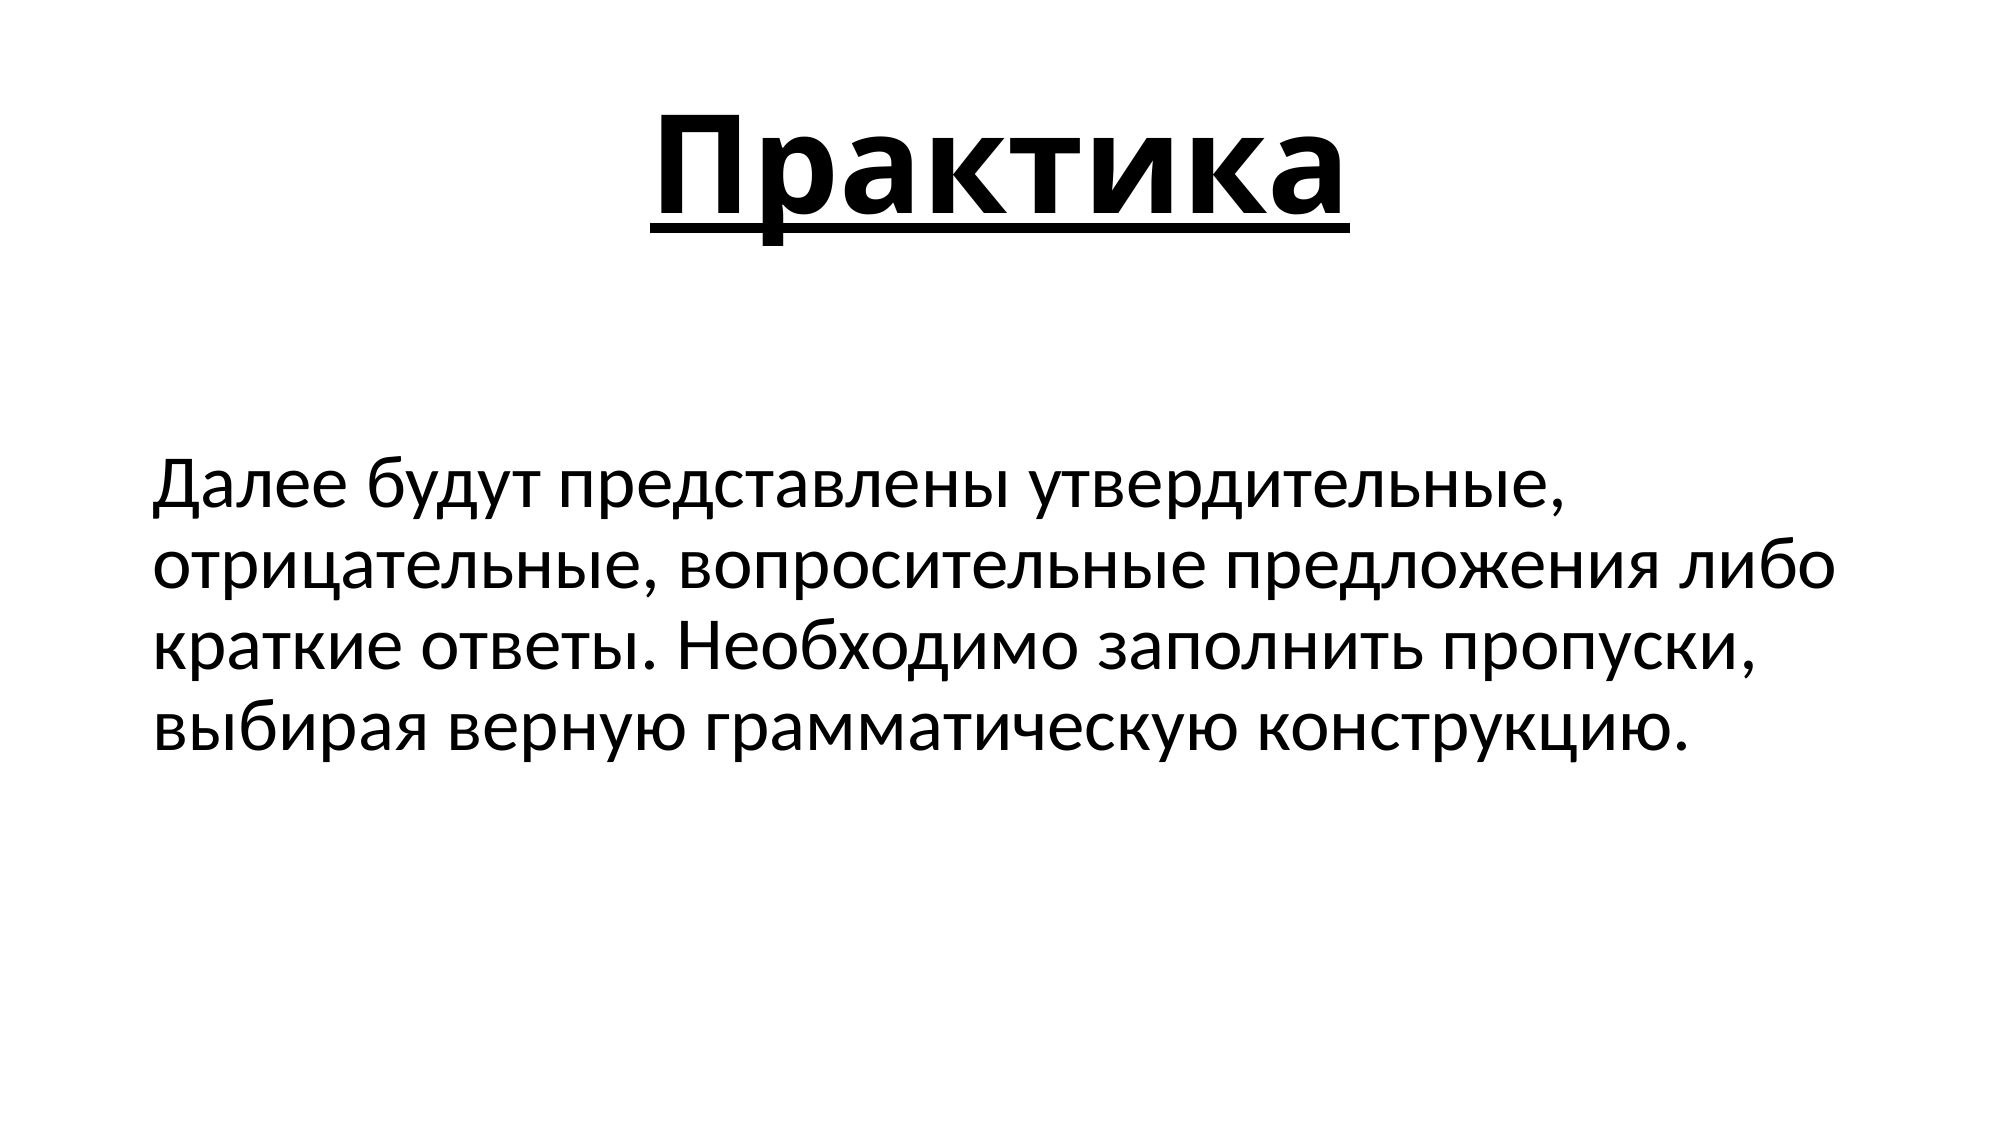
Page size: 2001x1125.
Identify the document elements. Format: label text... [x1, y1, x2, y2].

title Практика [137, 59, 1863, 278]
list Далее будут представлены утвердительные, отрицательные, вопросительные предложения либо краткие ответы. Необходимо заполнить пропуски, выбирая верную грамматическую конструкцию. [137, 435, 1863, 1014]
